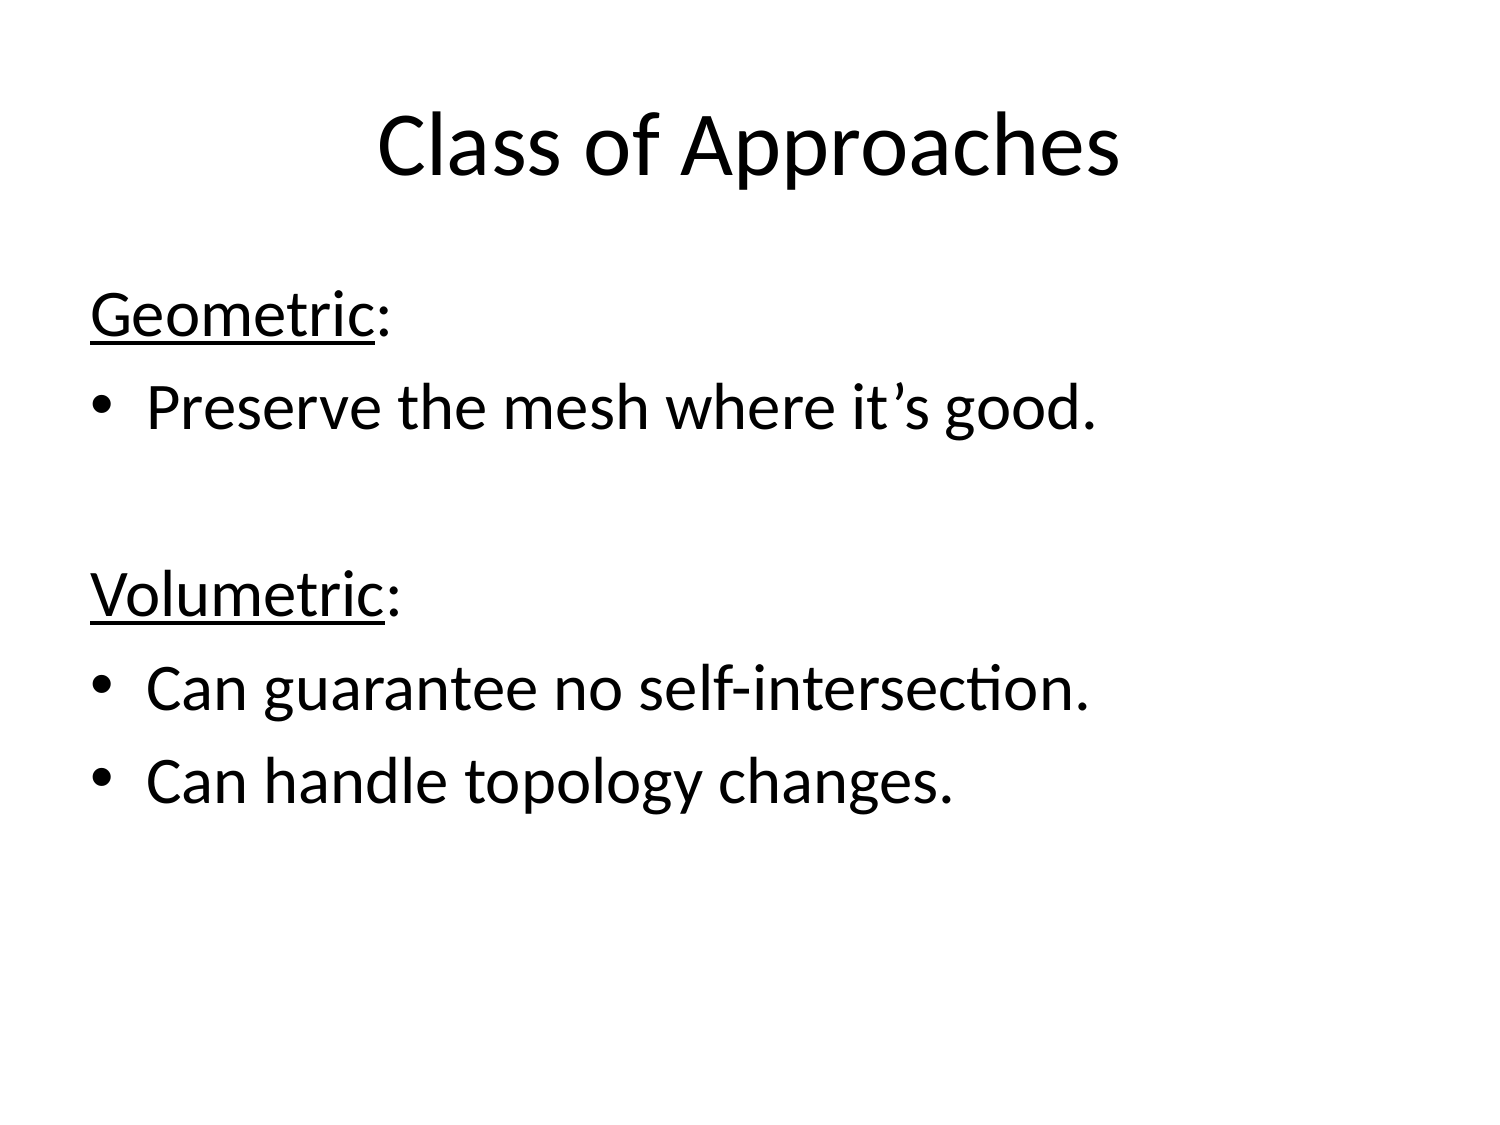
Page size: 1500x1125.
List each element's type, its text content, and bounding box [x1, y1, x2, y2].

list Geometric: Preserve the mesh where it’s good. Volumetric: Can guarantee no self-intersection. Can handle topology changes. [75, 262, 1425, 1005]
title Class of Approaches [75, 45, 1425, 233]
